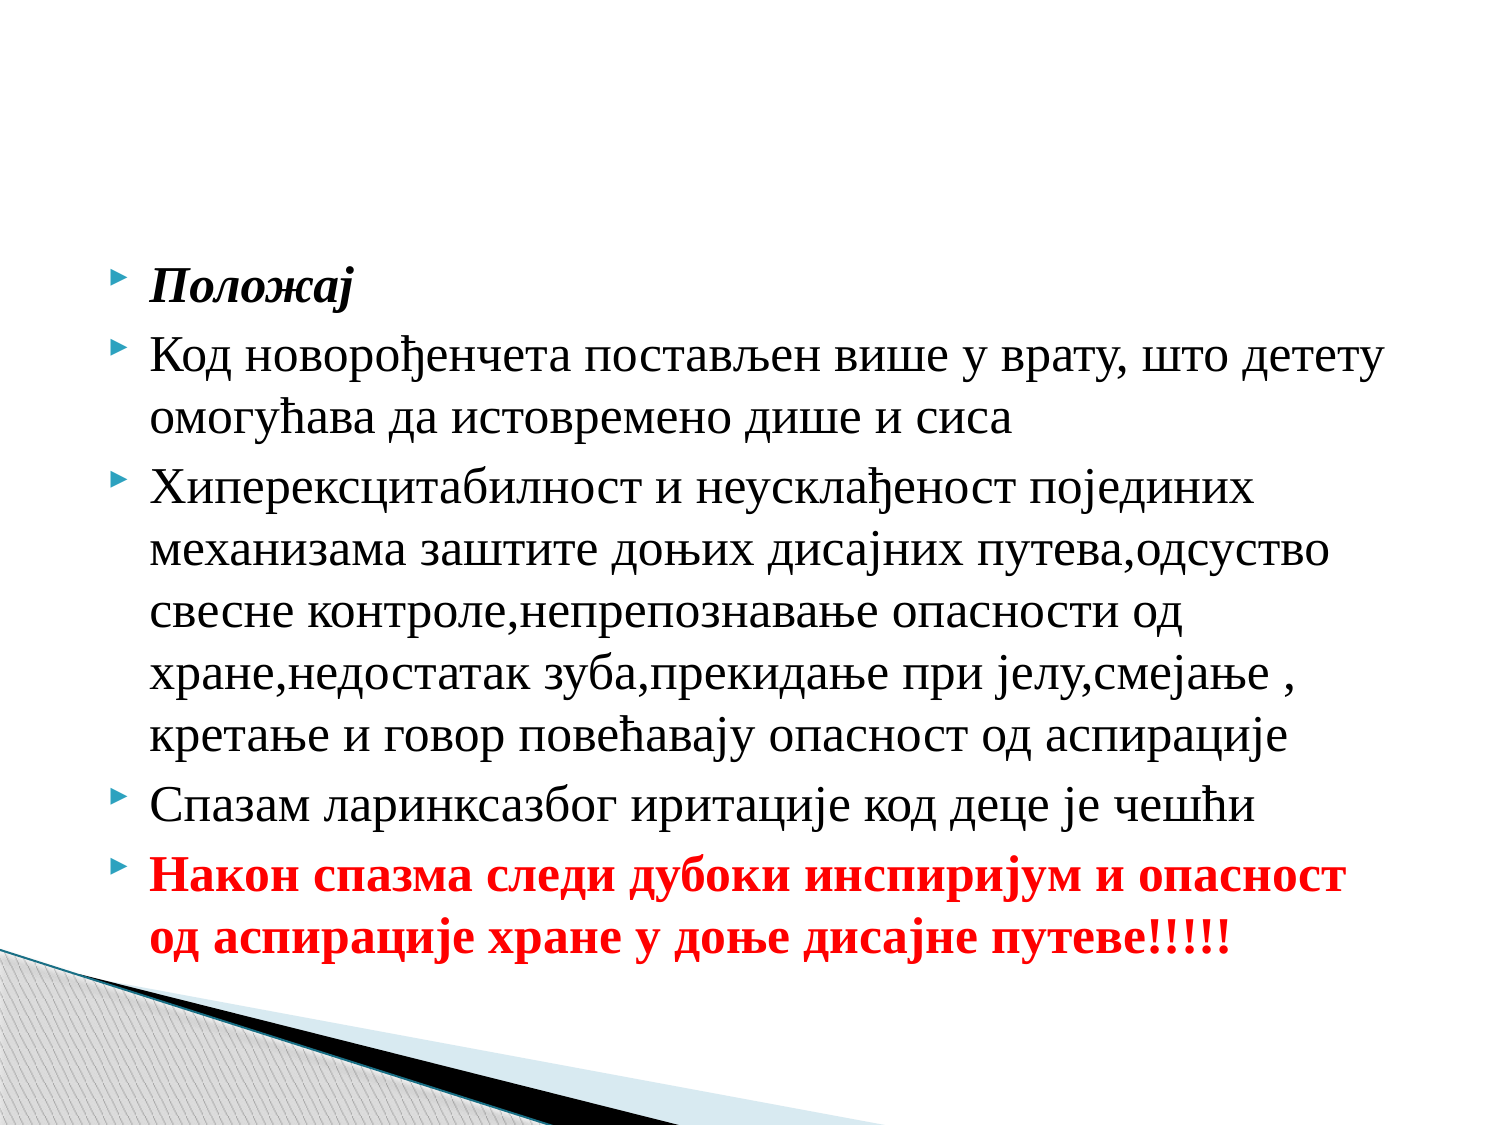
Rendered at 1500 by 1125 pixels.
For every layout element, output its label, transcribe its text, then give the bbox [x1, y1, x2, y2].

list Положај Код новорођенчета постављен више у врату, што детету омогућава да истовремено дише и сиса Хиперексцитабилност и неусклађеност појединих механизама заштите доњих дисајних путева,одсуство свесне контроле,непрепознавање опасности од хране,недостатак зуба,прекидање при јелу,смејање , кретање и говор повећавају опасност од аспирације Спазам ларинксазбог иритације код деце је чешћи Након спазма следи дубоки инспиријум и опасност од аспирације хране у доње дисајне путеве!!!!! [75, 243, 1425, 986]
